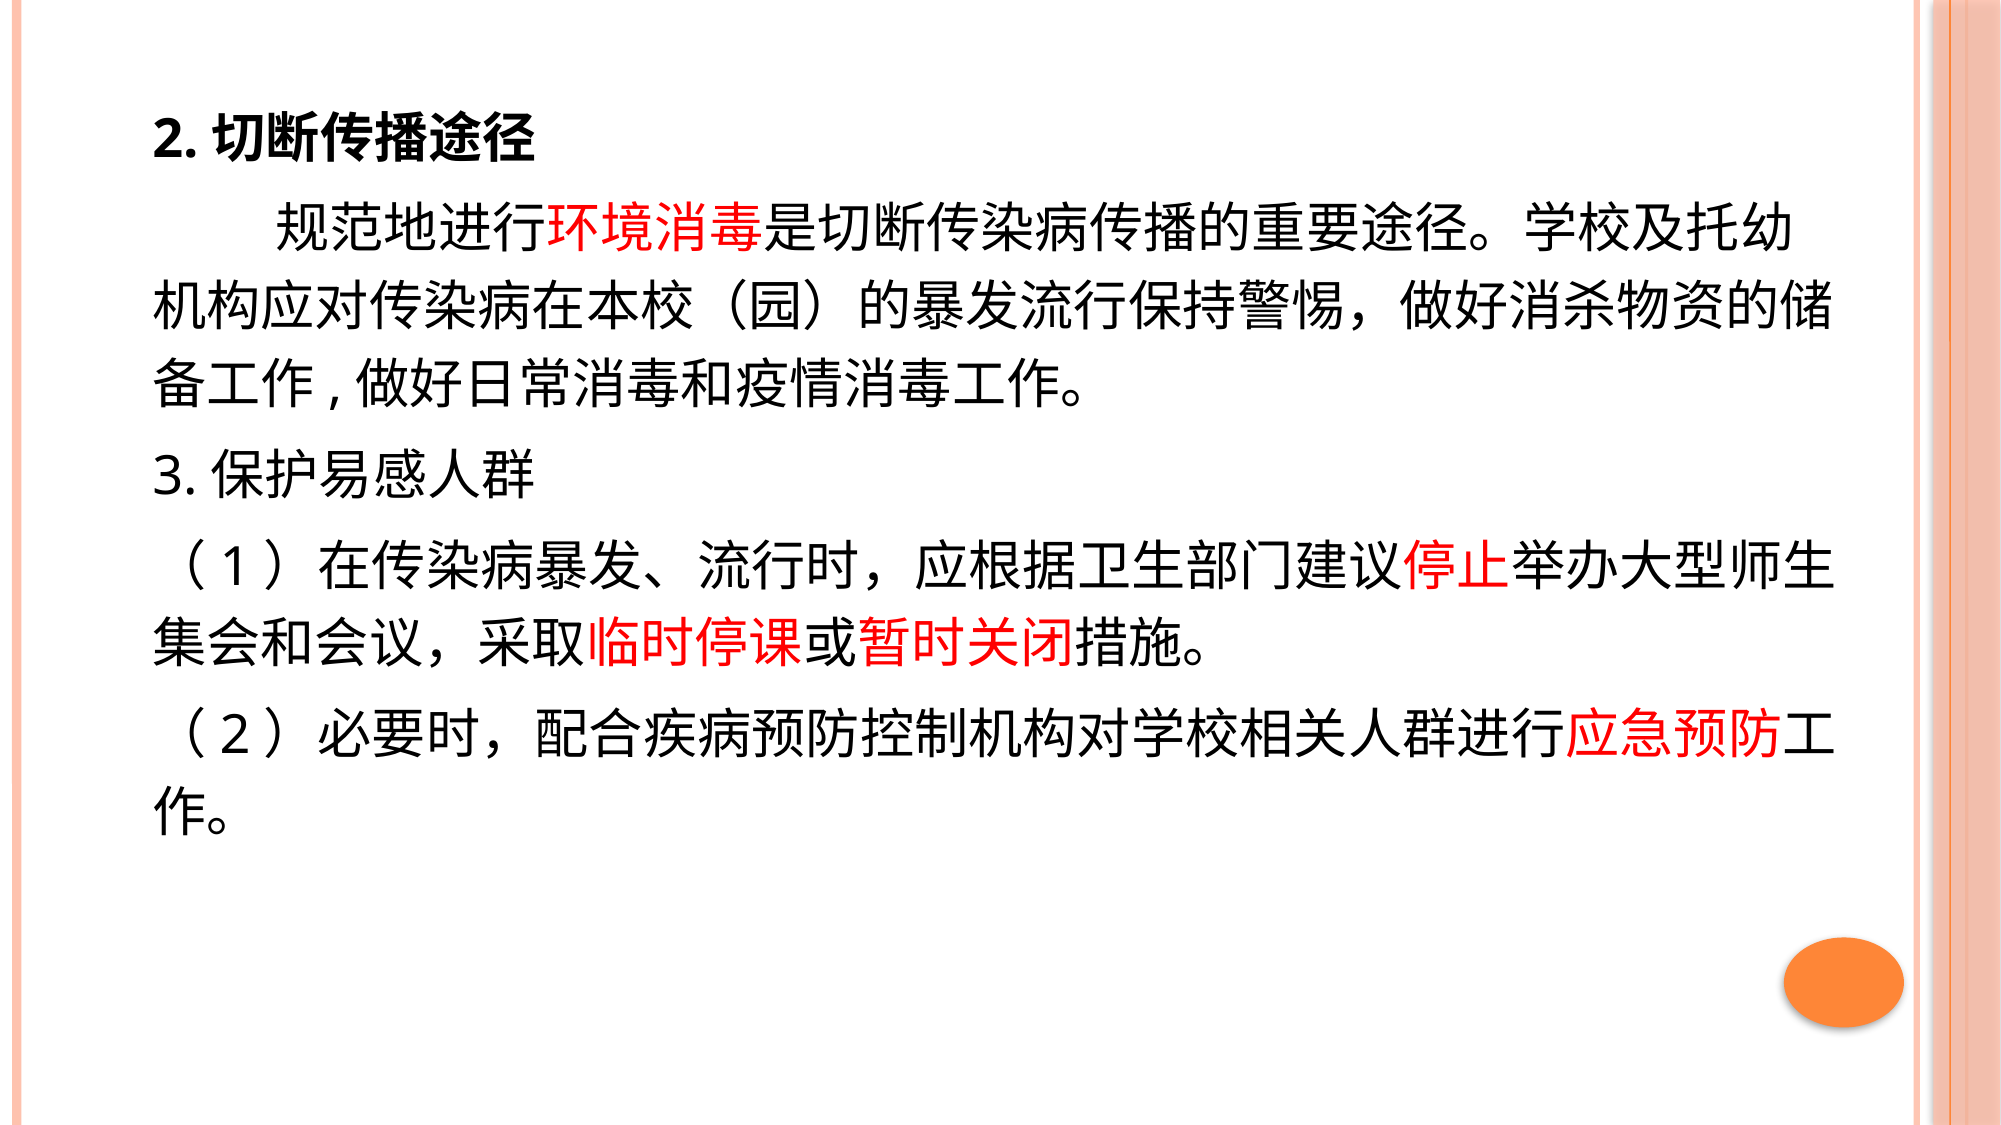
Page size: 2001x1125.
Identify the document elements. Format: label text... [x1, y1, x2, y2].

list 2.切断传播途径 规范地进行环境消毒是切断传染病传播的重要途径。学校及托幼机构应对传染病在本校（园）的暴发流行保持警惕，做好消杀物资的储备工作,做好日常消毒和疫情消毒工作。 3.保护易感人群 （1）在传染病暴发、流行时，应根据卫生部门建议停止举办大型师生集会和会议，采取临时停课或暂时关闭措施。 （2）必要时，配合疾病预防控制机构对学校相关人群进行应急预防工作。 [137, 82, 1863, 970]
